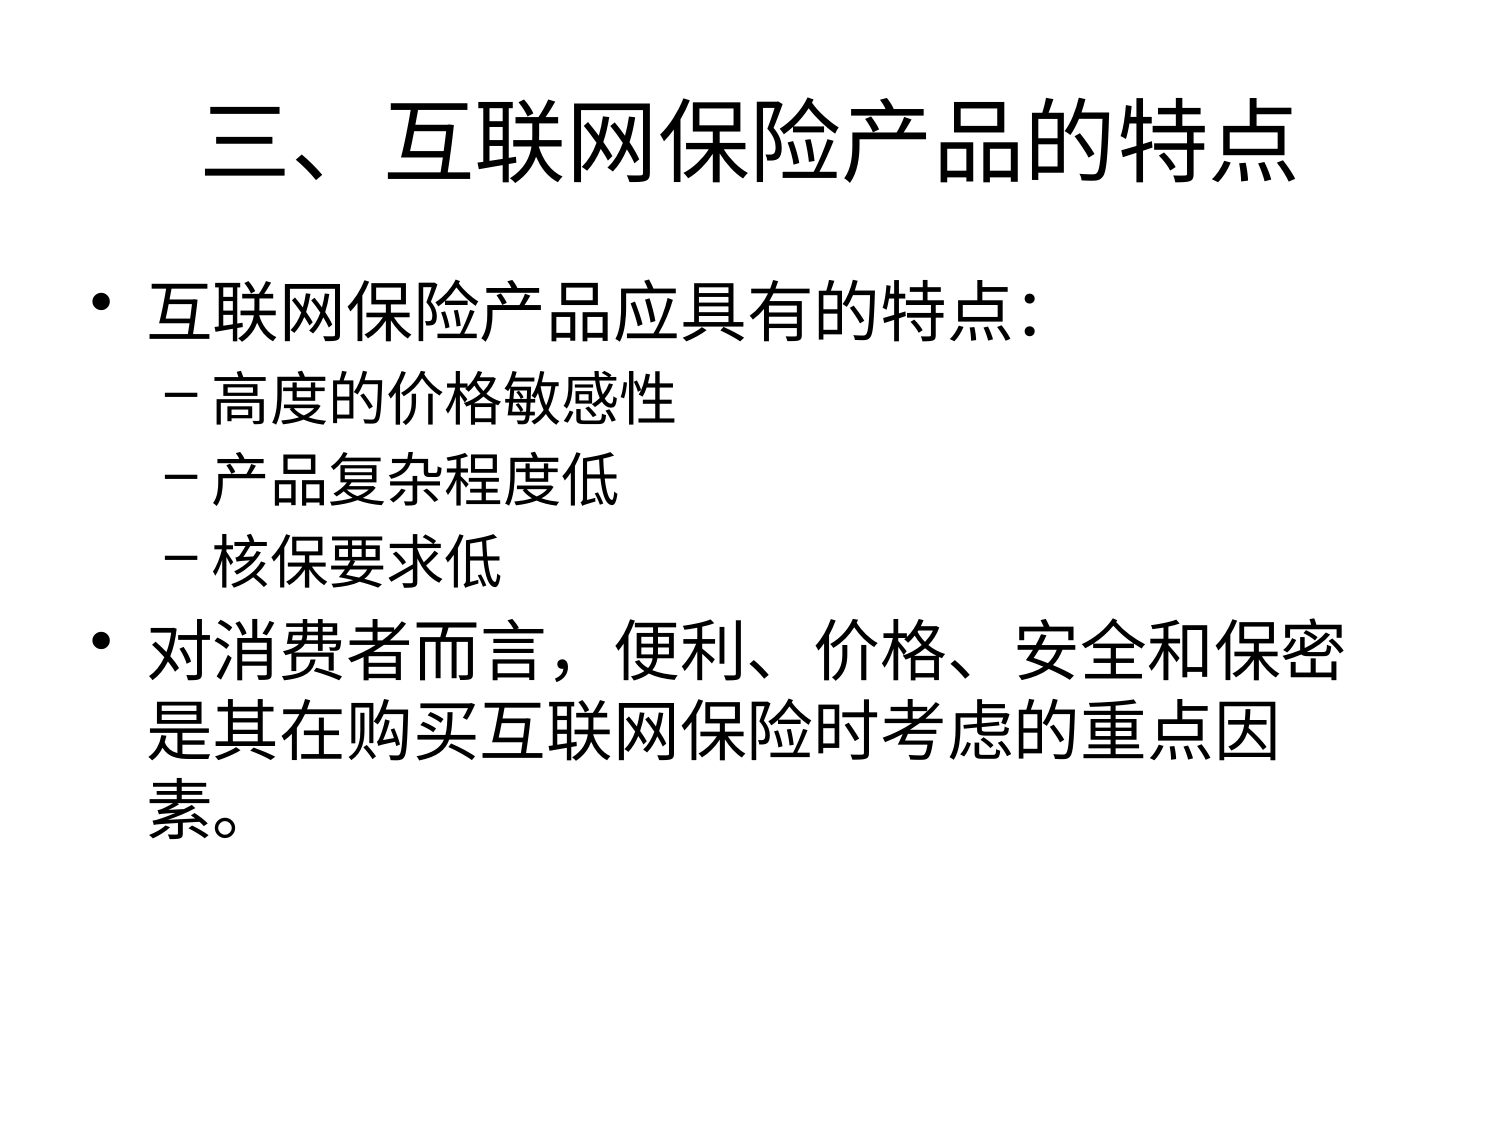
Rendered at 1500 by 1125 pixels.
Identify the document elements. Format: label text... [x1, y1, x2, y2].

list 互联网保险产品应具有的特点： 高度的价格敏感性 产品复杂程度低 核保要求低 对消费者而言，便利、价格、安全和保密是其在购买互联网保险时考虑的重点因素。 [75, 262, 1425, 1005]
title 三、互联网保险产品的特点 [75, 45, 1425, 233]
